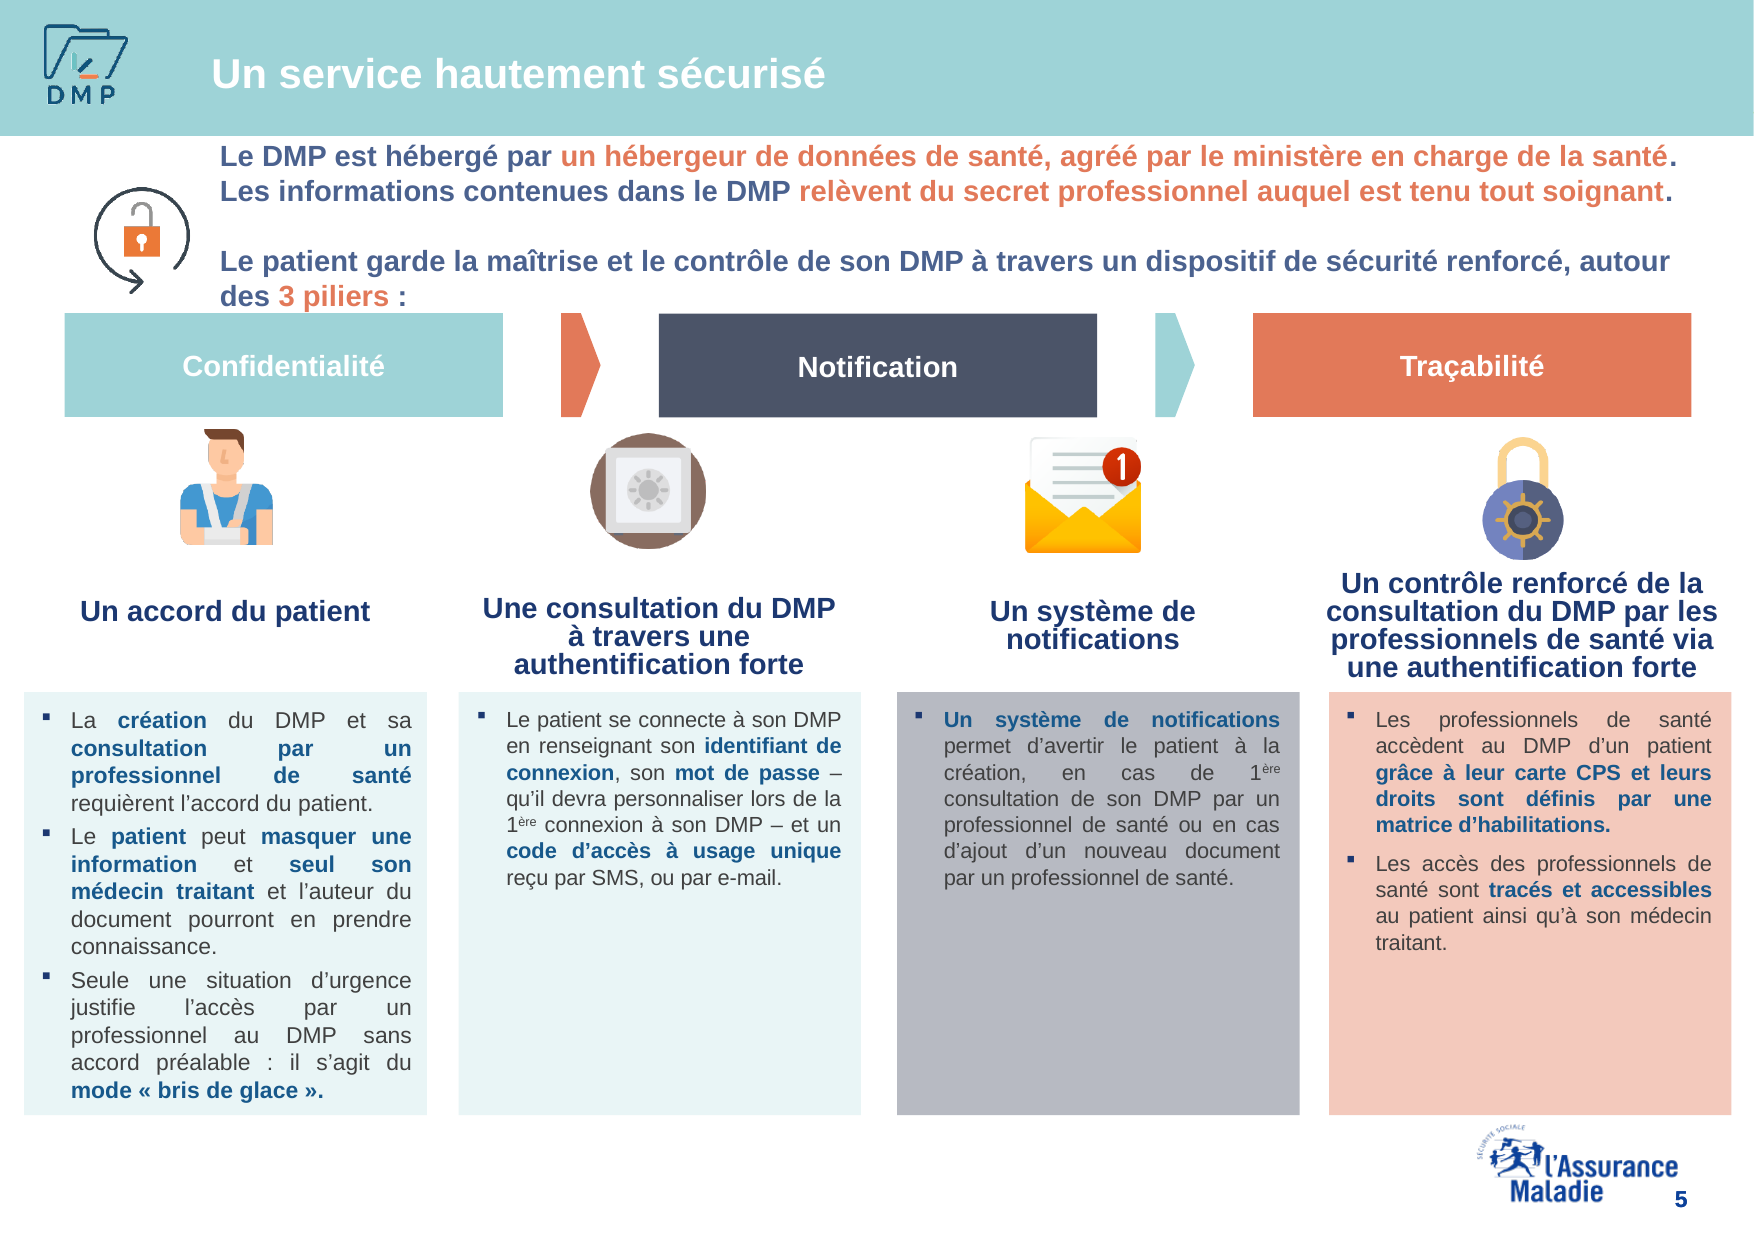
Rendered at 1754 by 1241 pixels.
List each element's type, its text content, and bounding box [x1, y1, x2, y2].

text_box Un contrôle renforcé de la consultation du DMP par les professionnels de santé via une authentification forte [1304, 563, 1740, 691]
text_box La création du DMP et sa consultation par un professionnel de santé requièrent l’accord du patient. Le patient peut masquer une information et seul son médecin traitant et l’auteur du document pourront en prendre connaissance. Seule une situation d’urgence justifie l’accès par un professionnel au DMP sans accord préalable : il s’agit du mode « bris de glace ». [26, 698, 427, 1049]
text_box Le DMP est hébergé par un hébergeur de données de santé, agréé par le ministère en charge de la santé. Les informations contenues dans le DMP relèvent du secret professionnel auquel est tenu tout soignant. Le patient garde la maîtrise et le contrôle de son DMP à travers un dispositif de sécurité renforcé, autour des 3 piliers : [205, 129, 1734, 320]
text_box [24, 692, 427, 1116]
text_box Les professionnels de santé accèdent au DMP d’un patient grâce à leur carte CPS et leurs droits sont définis par une matrice d’habilitations. Les accès des professionnels de santé sont tracés et accessibles au patient ainsi qu’à son médecin traitant. [1331, 698, 1728, 1049]
text_box Traçabilité [1253, 320, 1692, 417]
text_box Un système de notifications [891, 592, 1295, 663]
text_box Un service hautement sécurisé [194, 25, 1639, 118]
picture [590, 433, 706, 549]
text_box Le patient se connecte à son DMP en renseignant son identifiant de connexion, son mot de passe – qu’il devra personnaliser lors de la 1ère connexion à son DMP – et un code d’accès à usage unique reçu par SMS, ou par e-mail. [461, 698, 857, 1049]
picture [14, 17, 149, 113]
text_box [458, 692, 861, 1116]
picture [1460, 437, 1584, 560]
text_box Une consultation du DMP à travers une authentification forte [457, 588, 861, 668]
text_box Un système de notifications permet d’avertir le patient à la création, en cas de 1ère consultation de son DMP par un professionnel de santé ou en cas d’ajout d’un nouveau document par un professionnel de santé. [899, 698, 1296, 1049]
text_box [561, 320, 601, 418]
picture [87, 187, 195, 295]
text_box Confidentialité [64, 313, 503, 417]
text_box [1329, 692, 1732, 1116]
text_box [1155, 320, 1195, 418]
text_box [897, 692, 1300, 1116]
picture [1025, 437, 1141, 553]
picture [168, 429, 285, 545]
text_box Un accord du patient [24, 592, 427, 635]
text_box Notification [658, 320, 1098, 418]
picture [1467, 1116, 1682, 1211]
